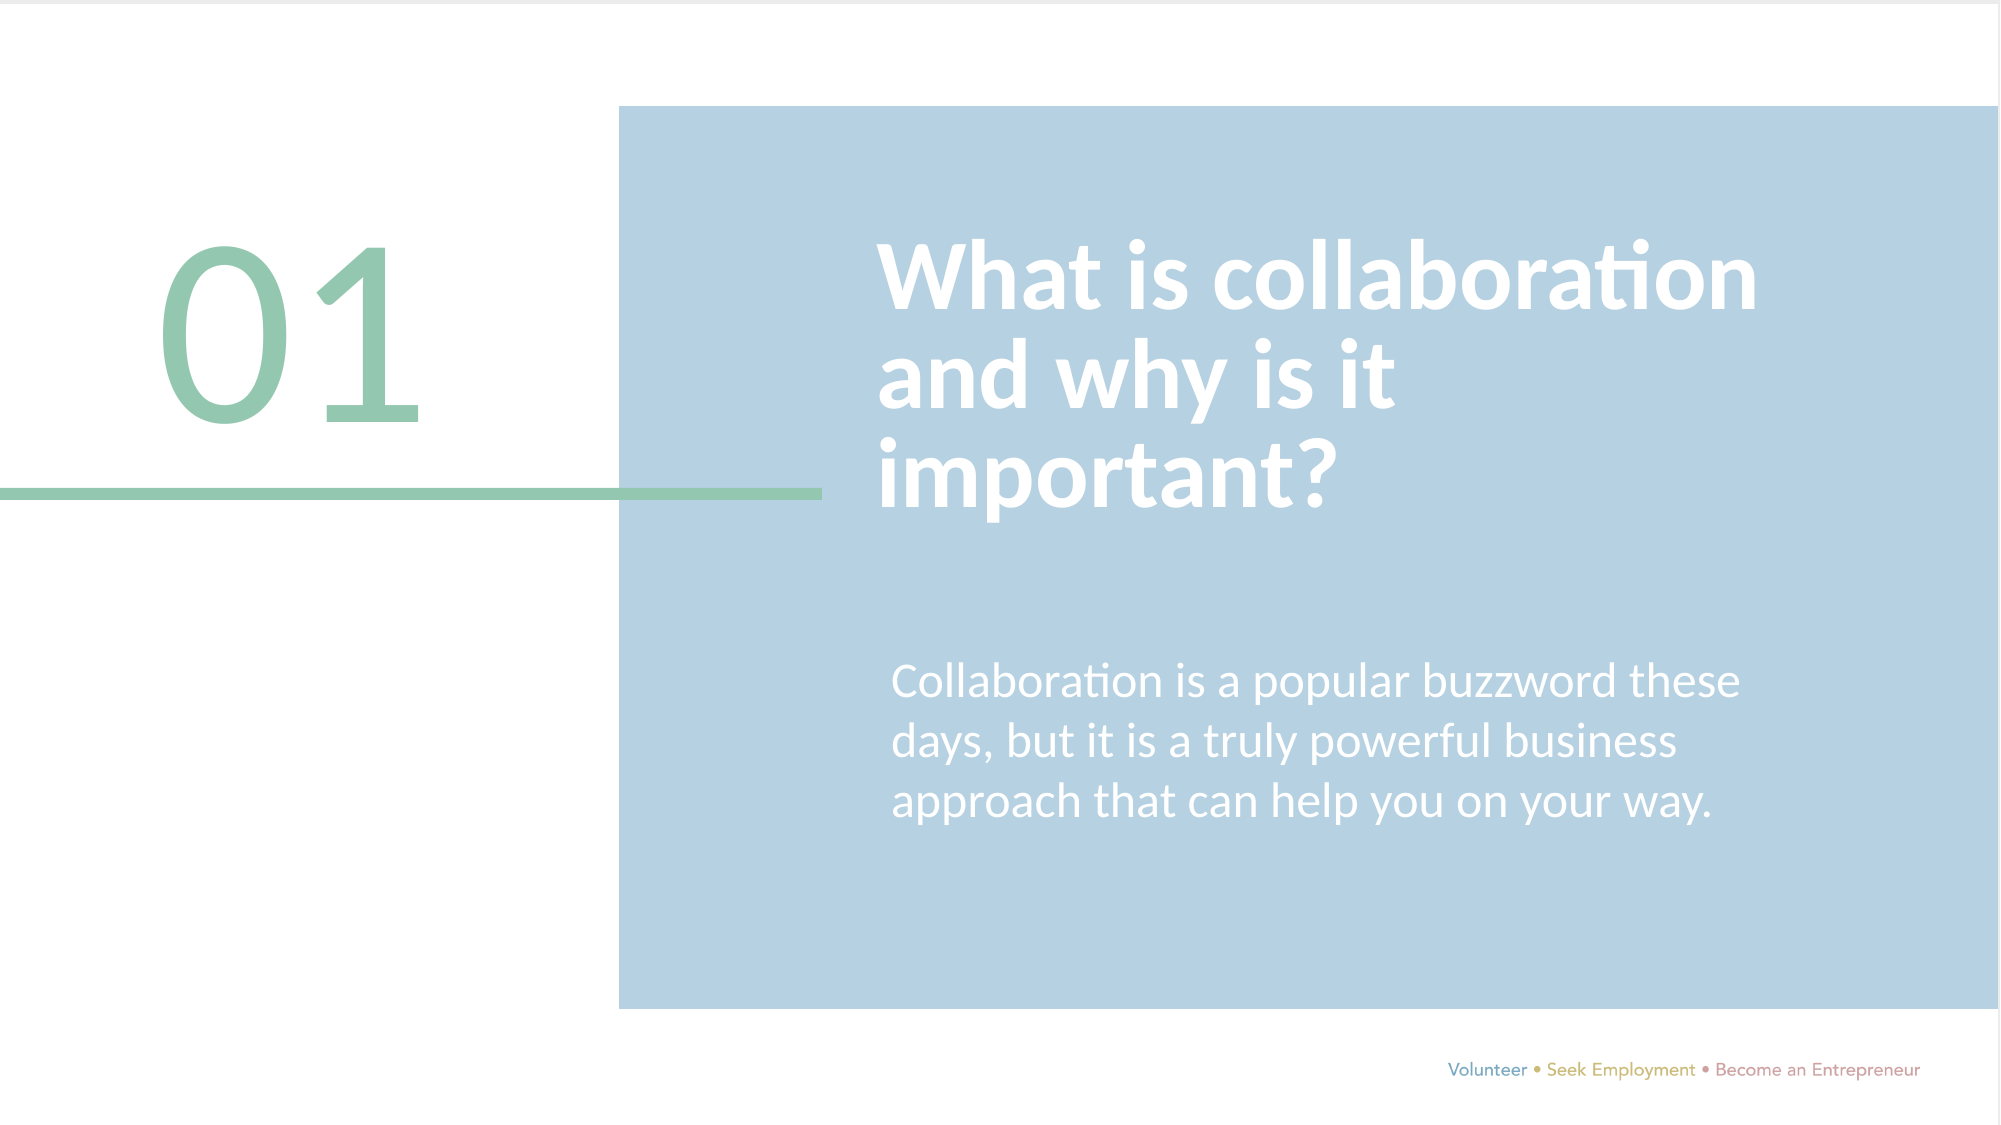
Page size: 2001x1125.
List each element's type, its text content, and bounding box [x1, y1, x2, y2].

list 01 [141, 180, 481, 277]
list What is collaboration and why is it important? [861, 222, 1837, 593]
picture [1418, 1046, 1971, 1103]
text_box Collaboration is a popular buzzword these days, but it is a truly powerful business approach that can help you on your way. [876, 639, 1820, 835]
